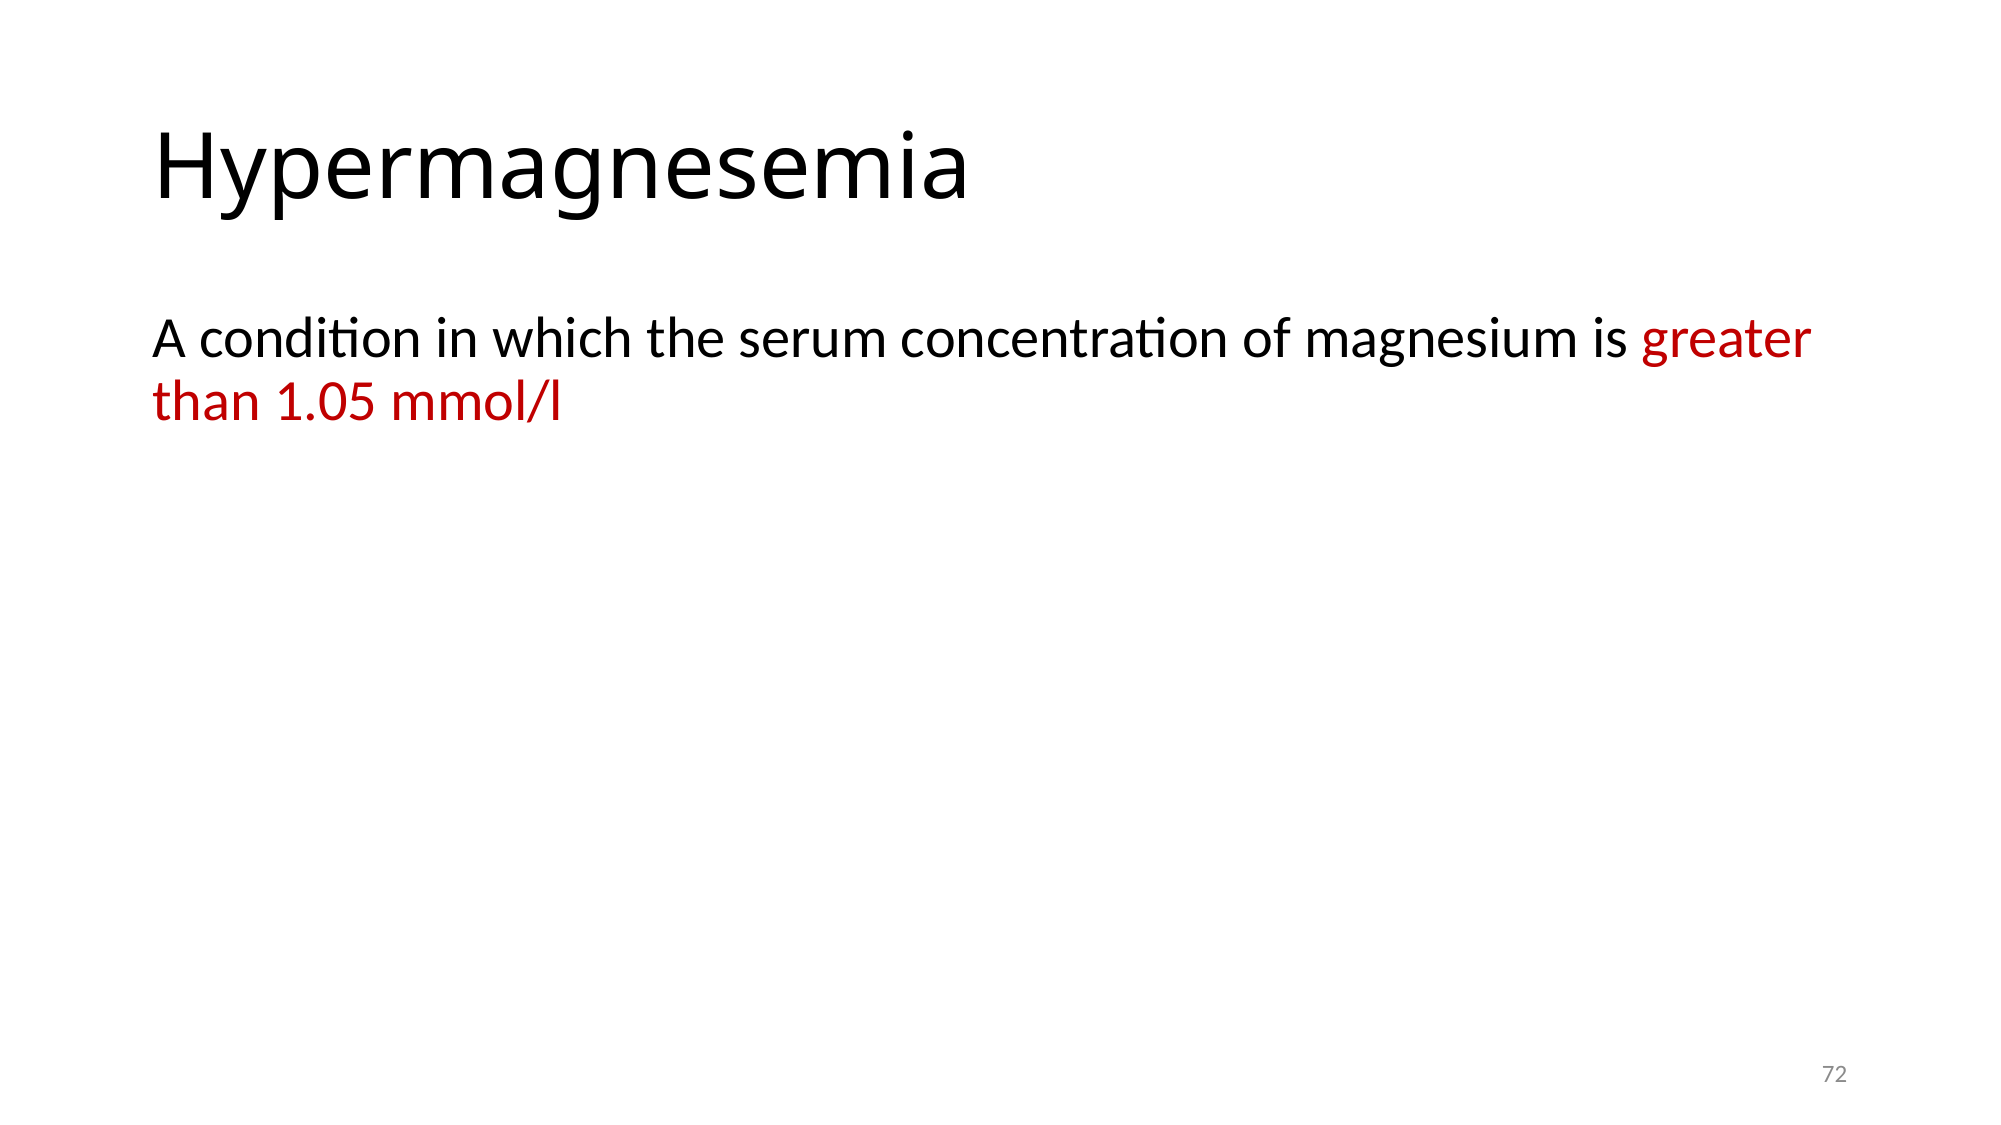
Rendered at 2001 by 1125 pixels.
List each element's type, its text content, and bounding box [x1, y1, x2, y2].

list A condition in which the serum concentration of magnesium is greater than 1.05 mmol/l [137, 299, 1863, 1014]
slide_number 72 [1412, 1042, 1863, 1103]
title Hypermagnesemia [137, 59, 1863, 278]
